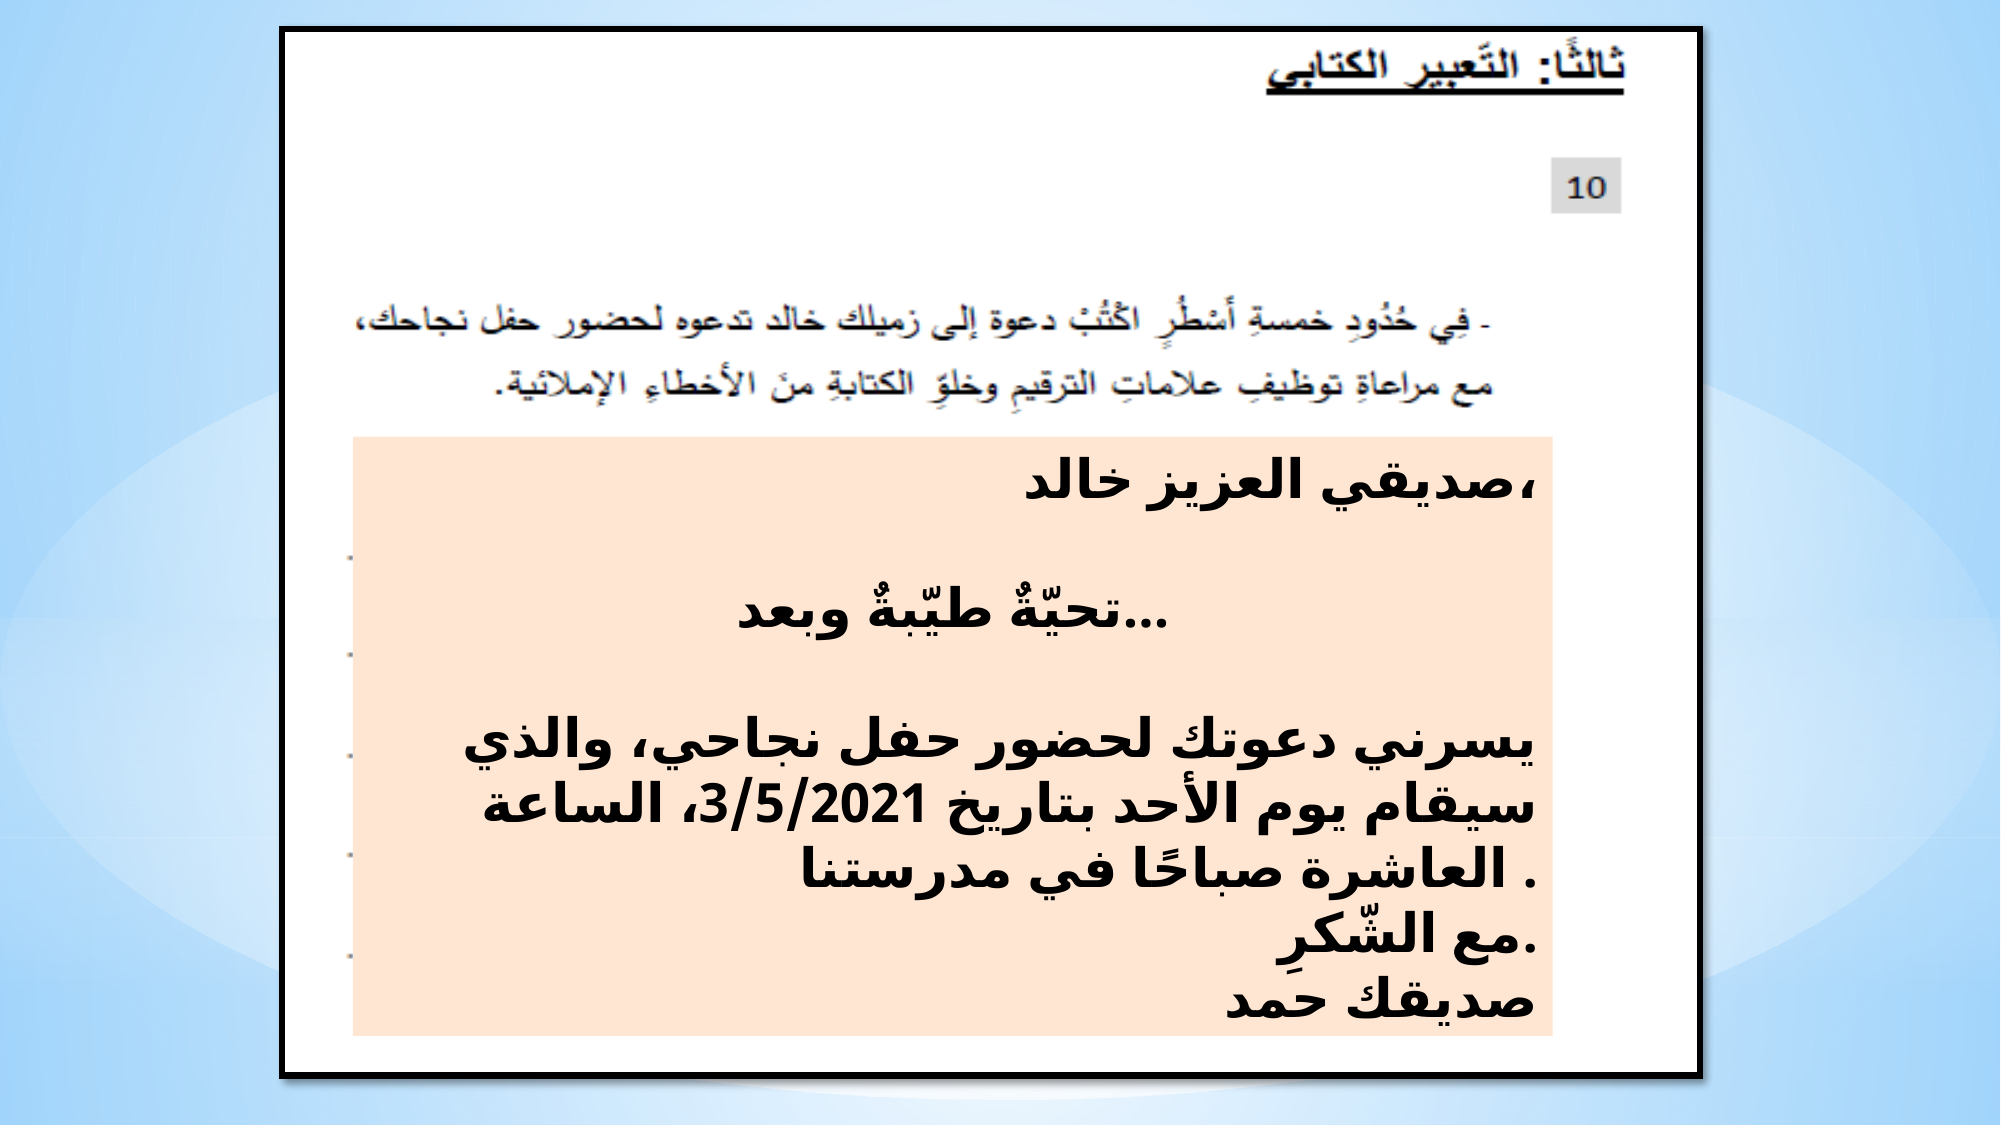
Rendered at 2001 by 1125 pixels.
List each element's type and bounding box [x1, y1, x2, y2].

picture [284, 31, 1697, 1073]
